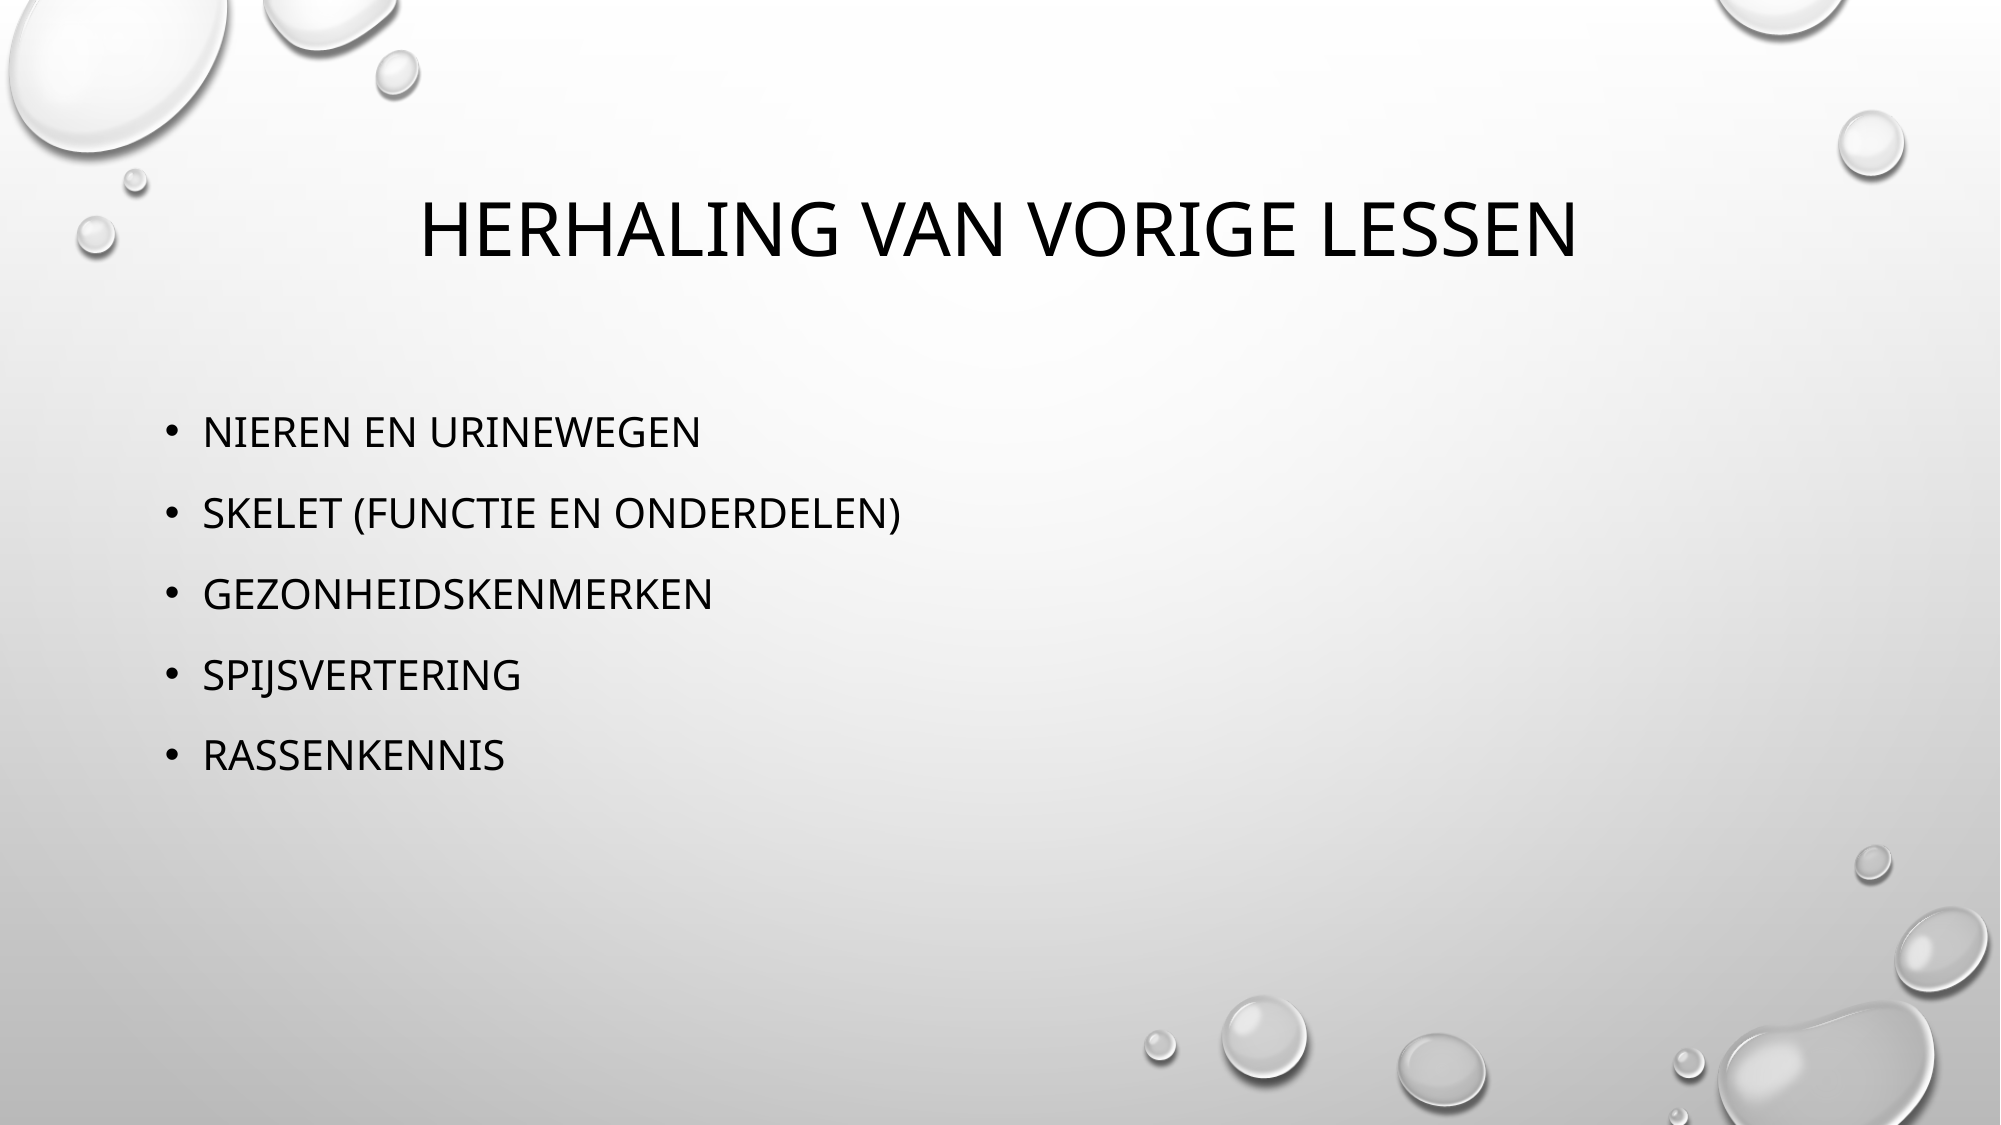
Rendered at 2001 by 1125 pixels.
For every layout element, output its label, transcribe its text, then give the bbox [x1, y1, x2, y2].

picture [0, 0, 2000, 1125]
title Herhaling van vorige lessen [149, 101, 1851, 364]
list Nieren en urinewegen Skelet (functie en onderdelen) Gezonheidskenmerken Spijsvertering rassenkennis [149, 388, 1850, 950]
